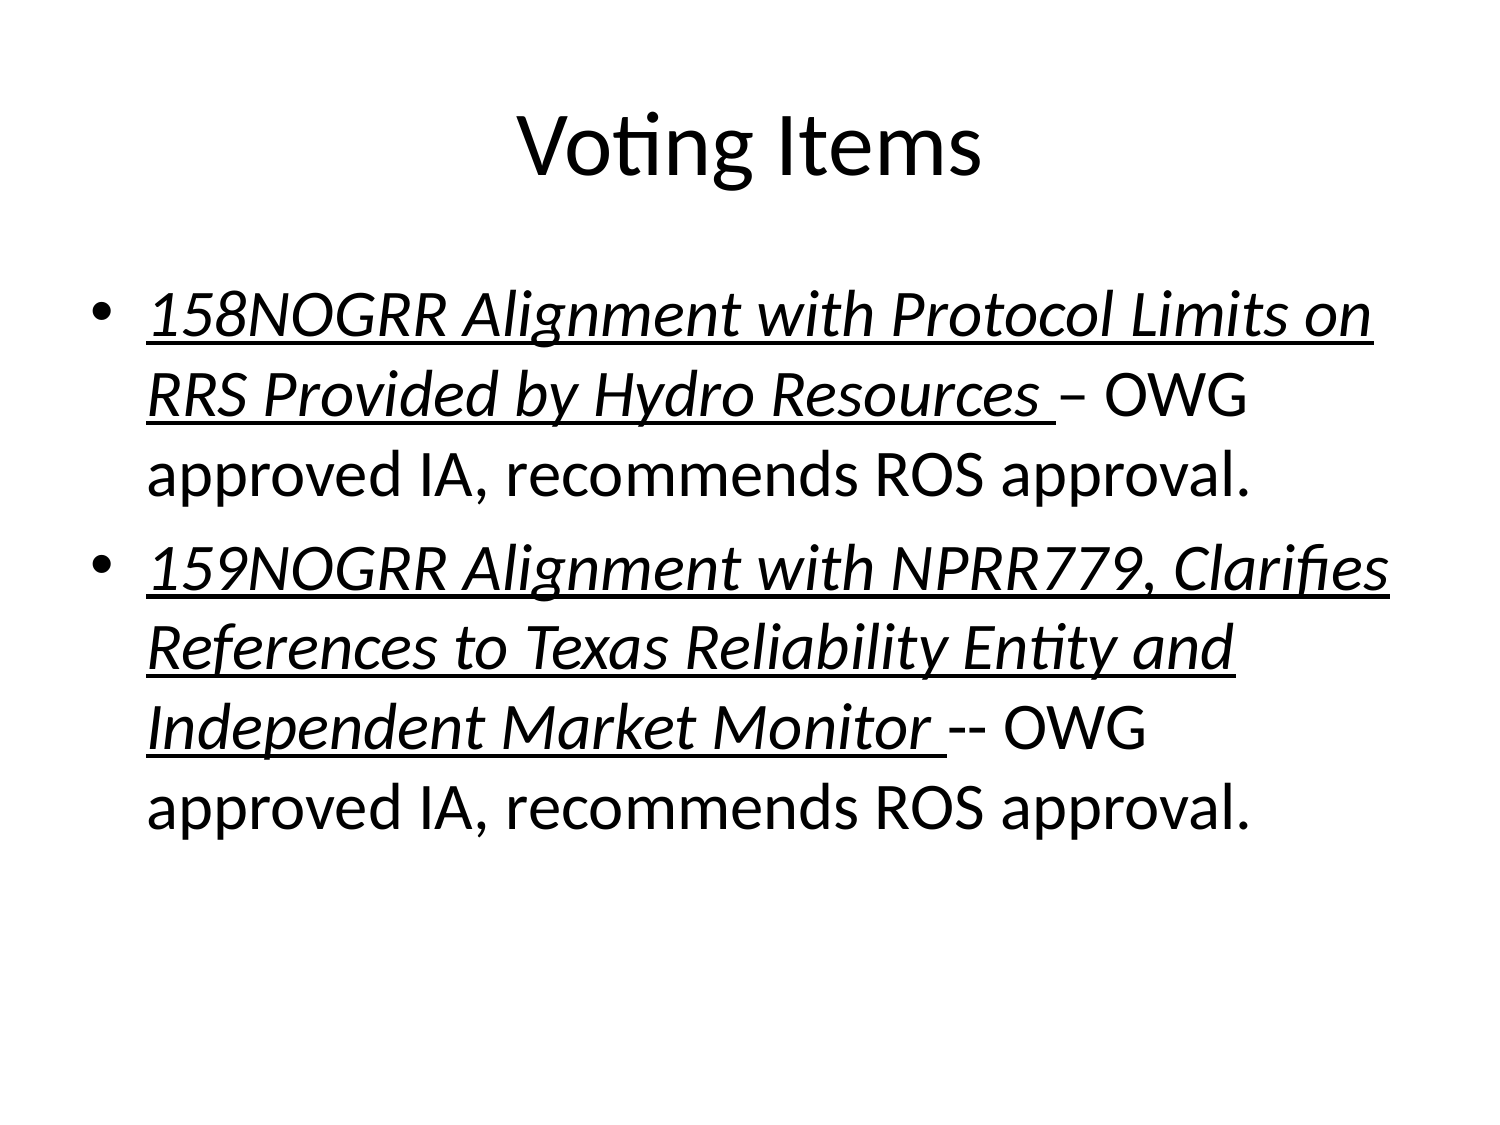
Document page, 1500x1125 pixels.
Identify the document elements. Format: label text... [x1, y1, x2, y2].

title Voting Items [75, 45, 1425, 233]
list 158NOGRR Alignment with Protocol Limits on RRS Provided by Hydro Resources – OWG approved IA, recommends ROS approval. 159NOGRR Alignment with NPRR779, Clarifies References to Texas Reliability Entity and Independent Market Monitor -- OWG approved IA, recommends ROS approval. [75, 262, 1425, 1005]
